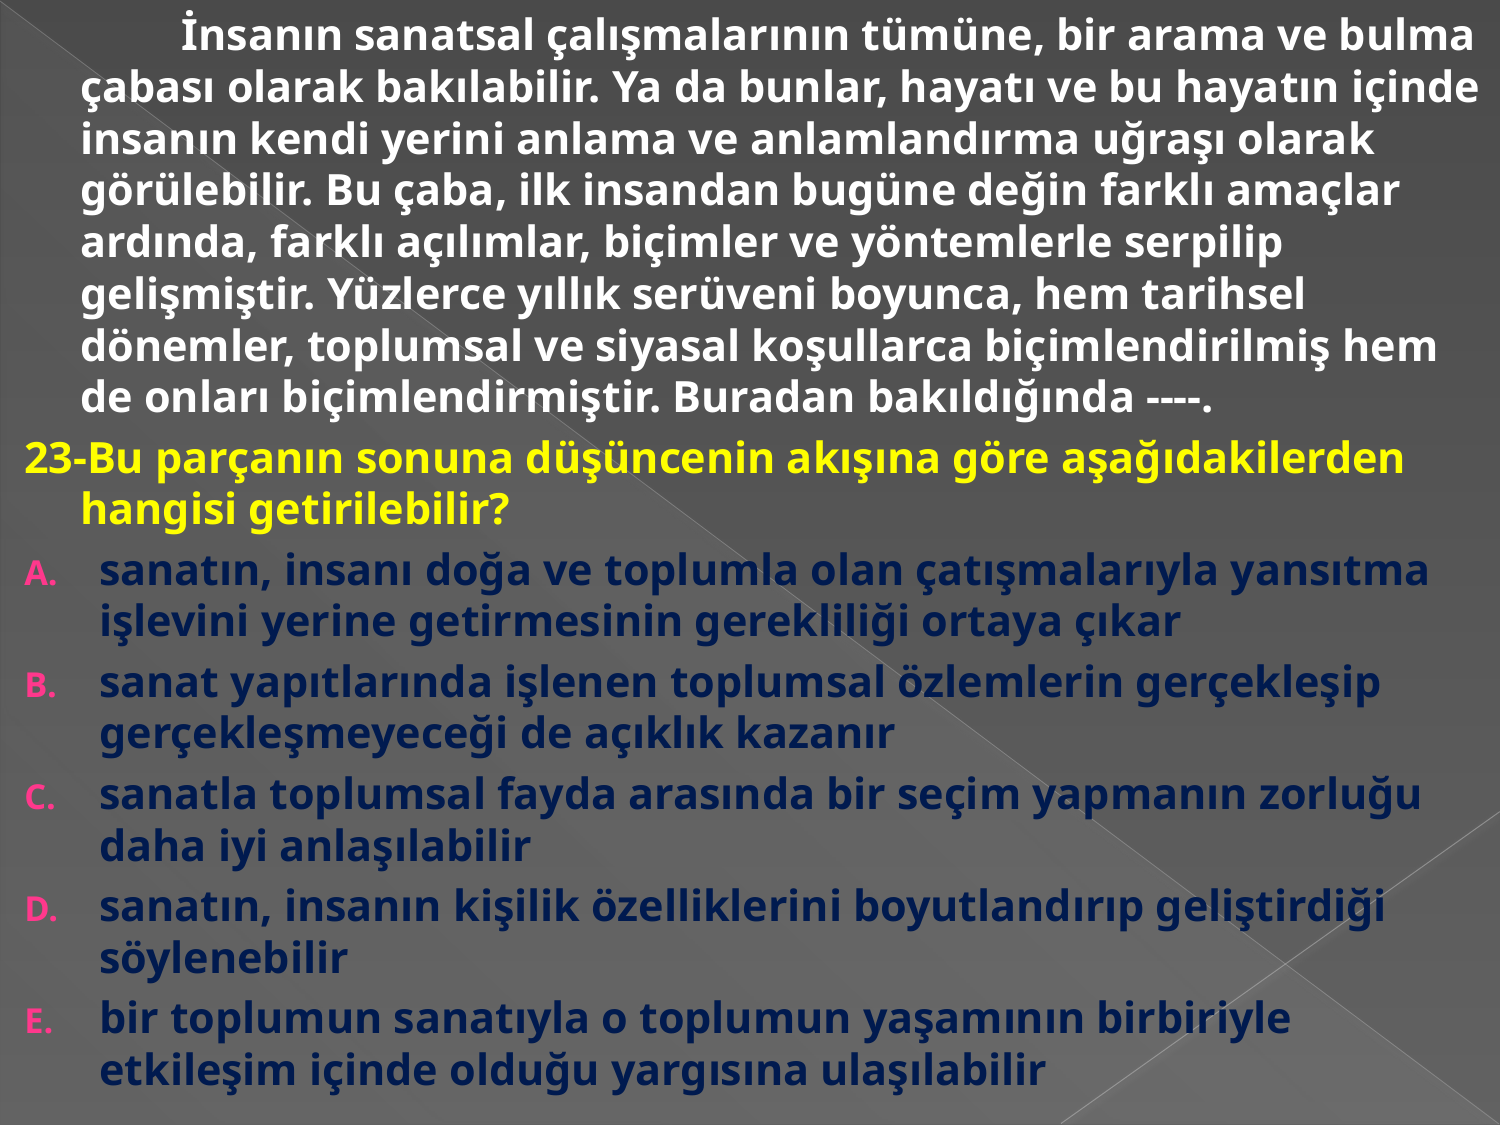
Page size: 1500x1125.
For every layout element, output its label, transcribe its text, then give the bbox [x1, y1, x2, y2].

list İnsanın sanatsal çalışmalarının tümüne, bir arama ve bulma çabası olarak bakılabilir. Ya da bunlar, hayatı ve bu hayatın içinde insanın kendi yerini anlama ve anlamlandırma uğraşı olarak görülebilir. Bu çaba, ilk insandan bugüne değin farklı amaçlar ardında, farklı açılımlar, biçimler ve yöntemlerle serpilip gelişmiştir. Yüzlerce yıllık serüveni boyunca, hem tarihsel dönemler, toplumsal ve siyasal koşullarca biçimlendirilmiş hem de onları biçimlendirmiştir. Buradan bakıldığında ----. 23-Bu parçanın sonuna düşüncenin akışına göre aşağıdakilerden hangisi getirilebilir? sanatın, insanı doğa ve toplumla olan çatışmalarıyla yansıtma işlevini yerine getirmesinin gerekliliği ortaya çıkar sanat yapıtlarında işlenen toplumsal özlemlerin gerçekleşip gerçekleşmeyeceği de açıklık kazanır sanatla toplumsal fayda arasında bir seçim yapmanın zorluğu daha iyi anlaşılabilir sanatın, insanın kişilik özelliklerini boyutlandırıp geliştirdiği söylenebilir bir toplumun sanatıyla o toplumun yaşamının birbiriyle etkileşim içinde olduğu yargısına ulaşılabilir [0, 0, 1500, 1125]
